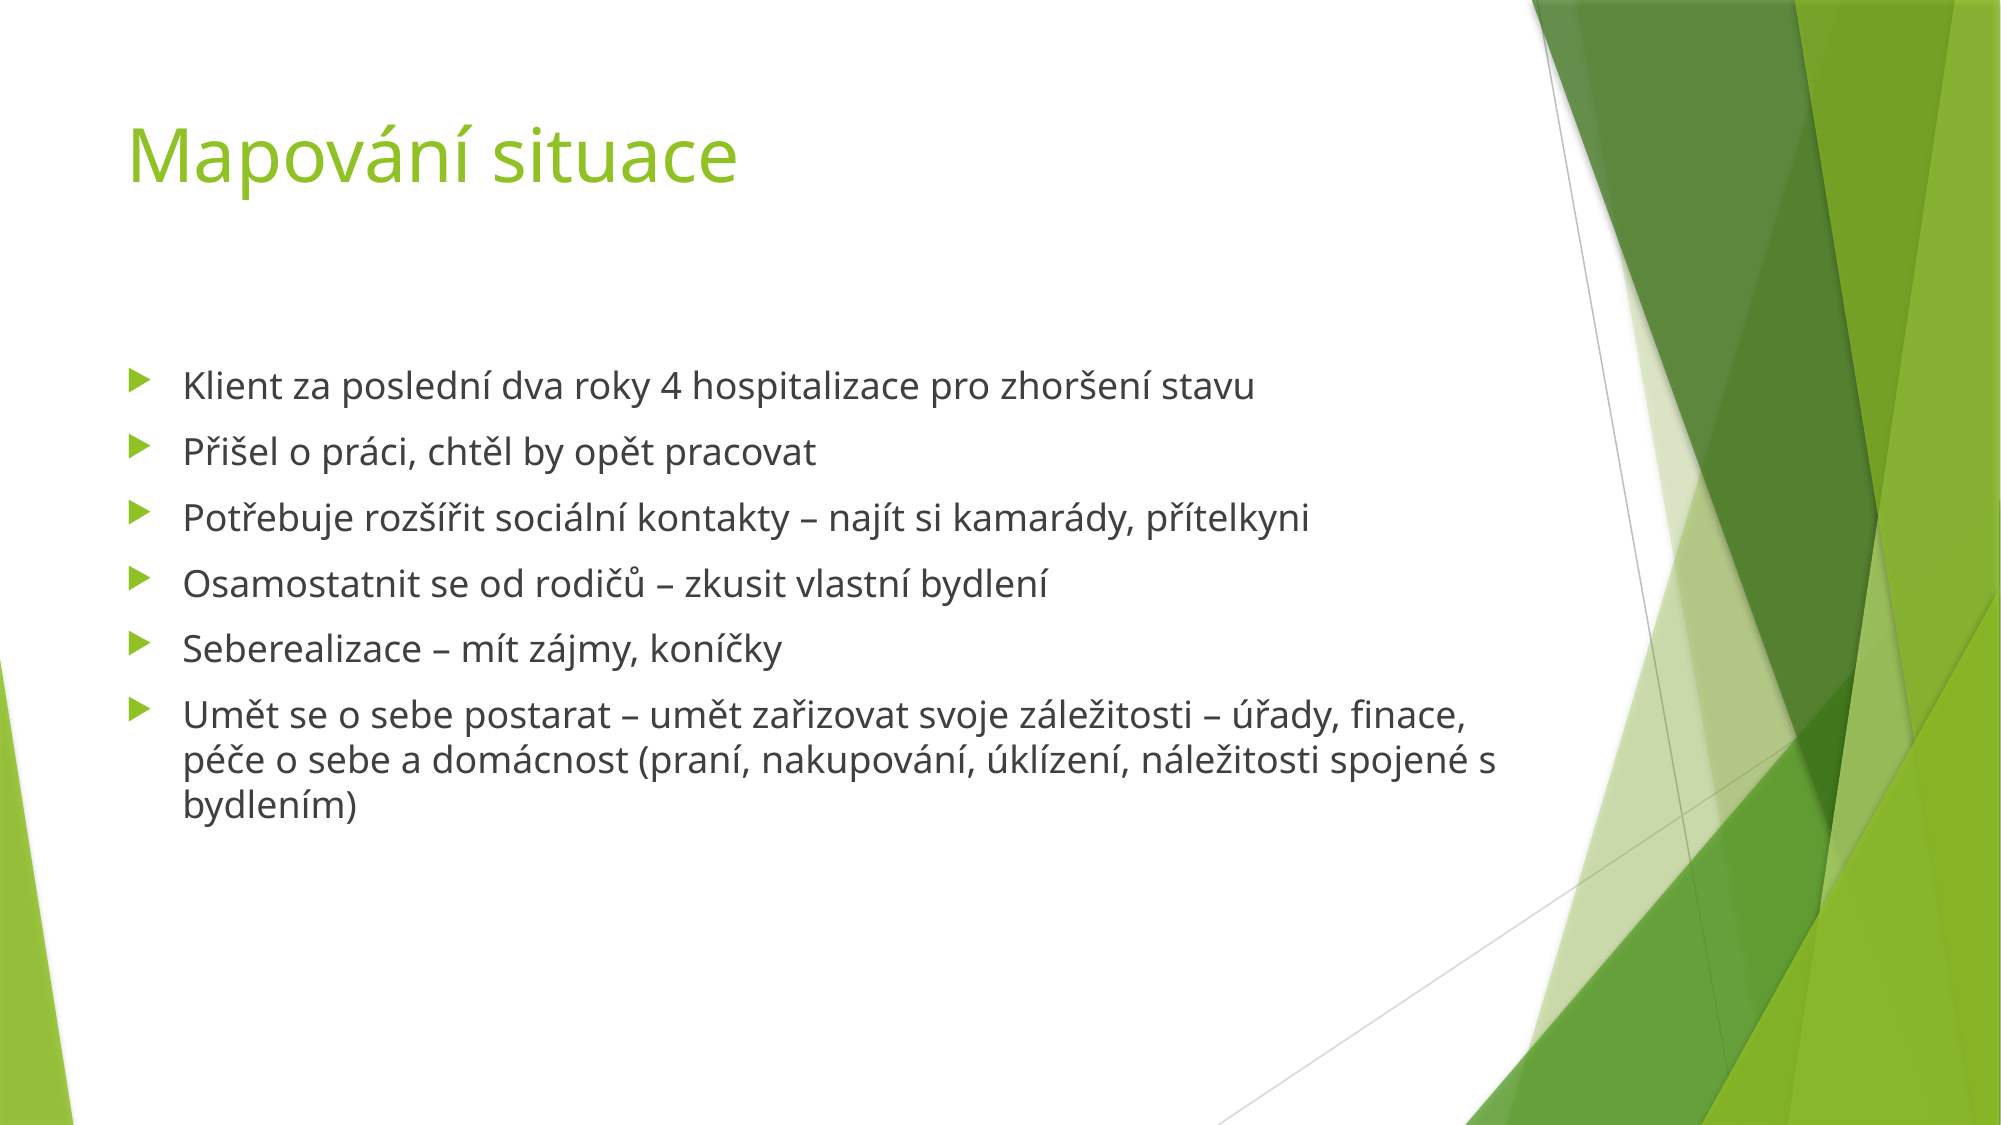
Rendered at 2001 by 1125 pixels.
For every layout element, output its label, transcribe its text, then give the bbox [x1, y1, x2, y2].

list Klient za poslední dva roky 4 hospitalizace pro zhoršení stavu Přišel o práci, chtěl by opět pracovat Potřebuje rozšířit sociální kontakty – najít si kamarády, přítelkyni Osamostatnit se od rodičů – zkusit vlastní bydlení Seberealizace – mít zájmy, koníčky Umět se o sebe postarat – umět zařizovat svoje záležitosti – úřady, finace, péče o sebe a domácnost (praní, nakupování, úklízení, náležitosti spojené s bydlením) [111, 354, 1522, 992]
title Mapování situace [111, 99, 1522, 317]
